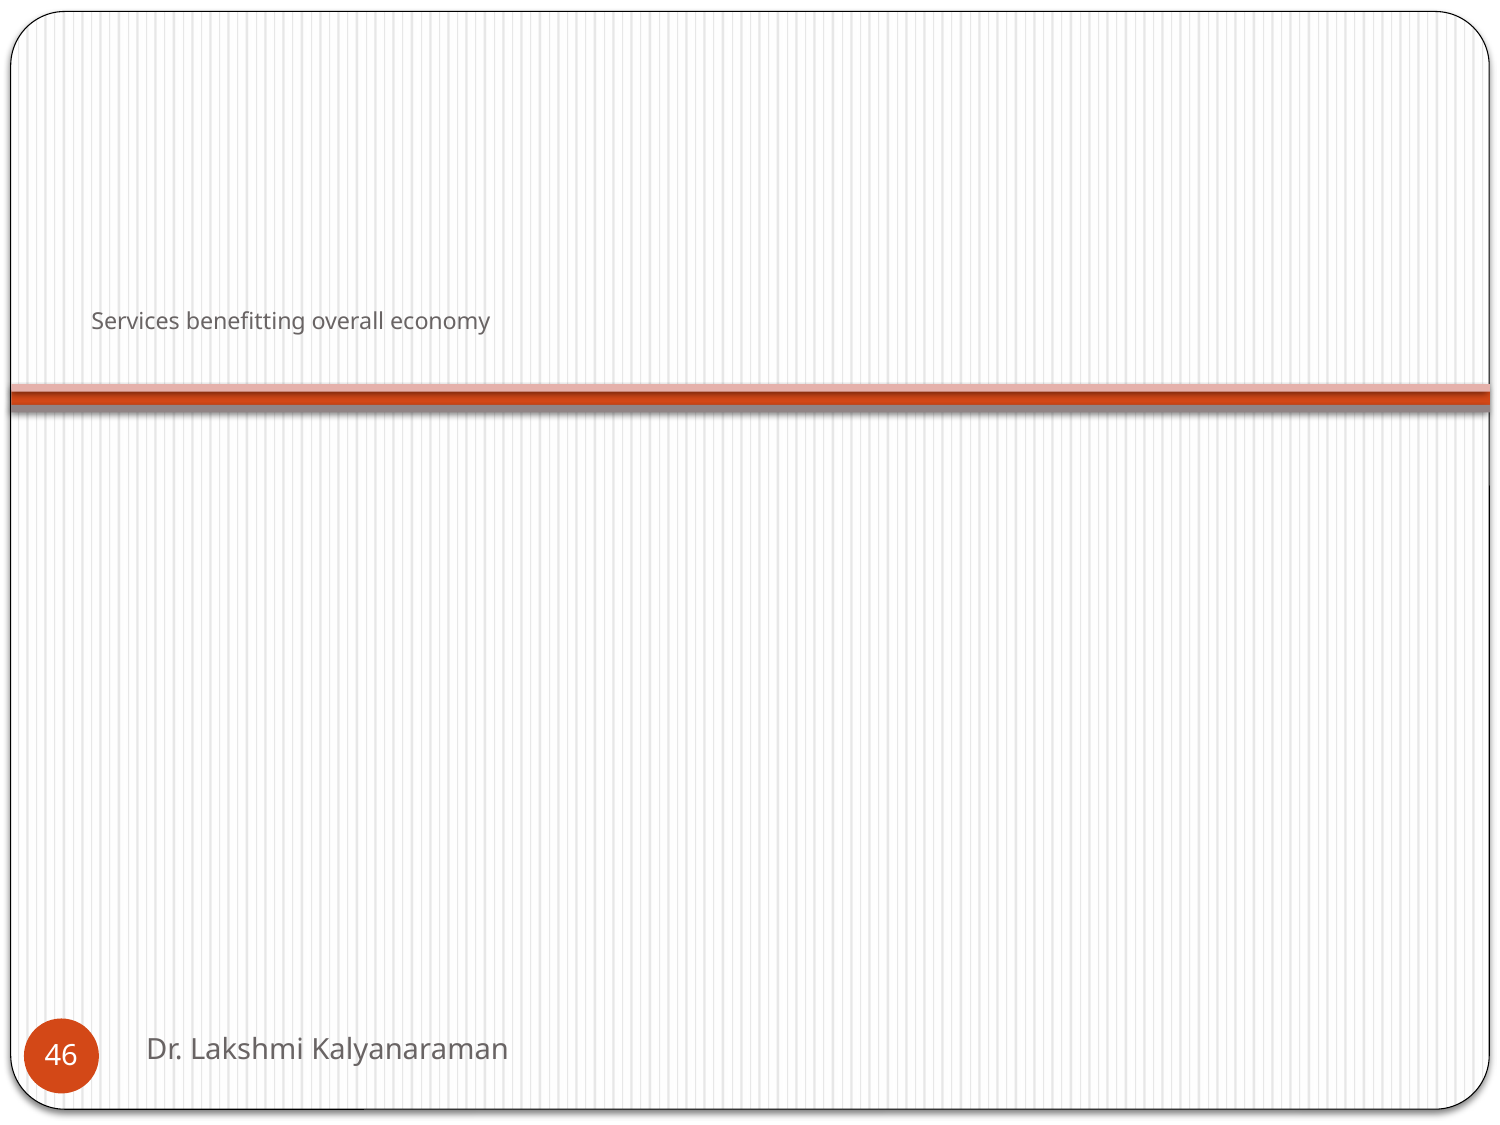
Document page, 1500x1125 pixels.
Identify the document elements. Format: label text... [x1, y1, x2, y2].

slide_number 46 [23, 1018, 99, 1094]
footer Dr. Lakshmi Kalyanaraman [131, 1012, 788, 1088]
title Services benefitting overall economy [76, 125, 1352, 349]
